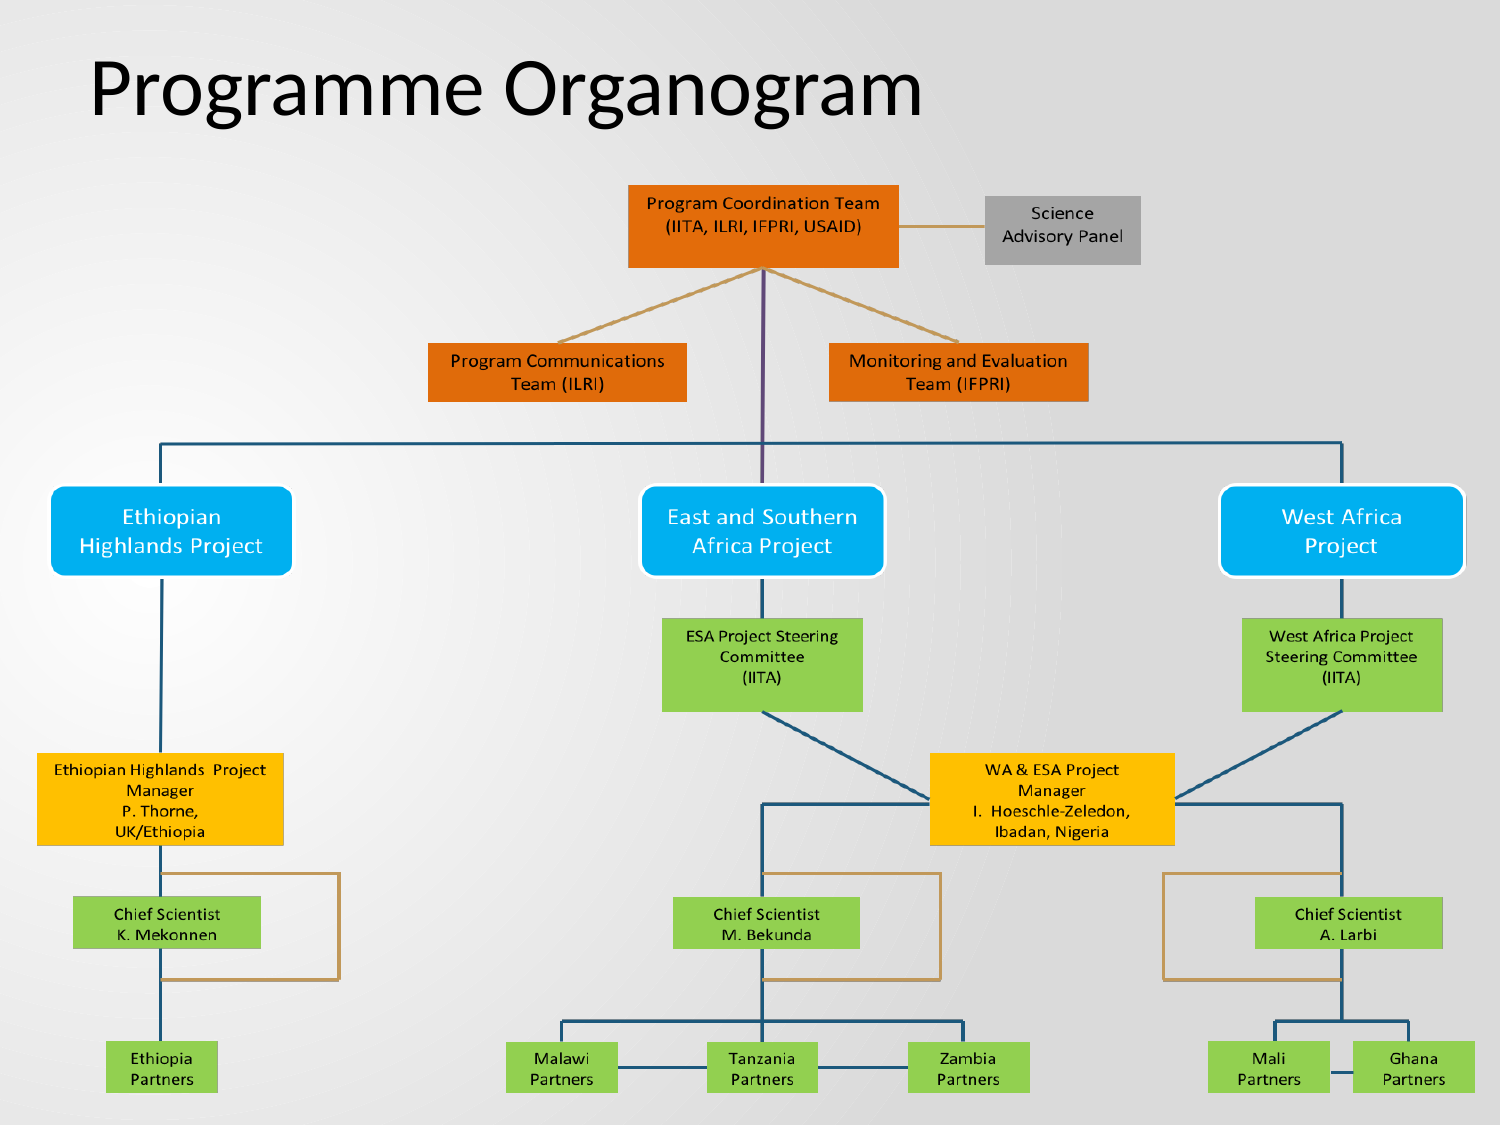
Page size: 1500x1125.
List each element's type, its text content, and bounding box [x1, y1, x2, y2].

picture [36, 183, 1476, 1101]
text_box Programme Organogram [74, 24, 1350, 163]
